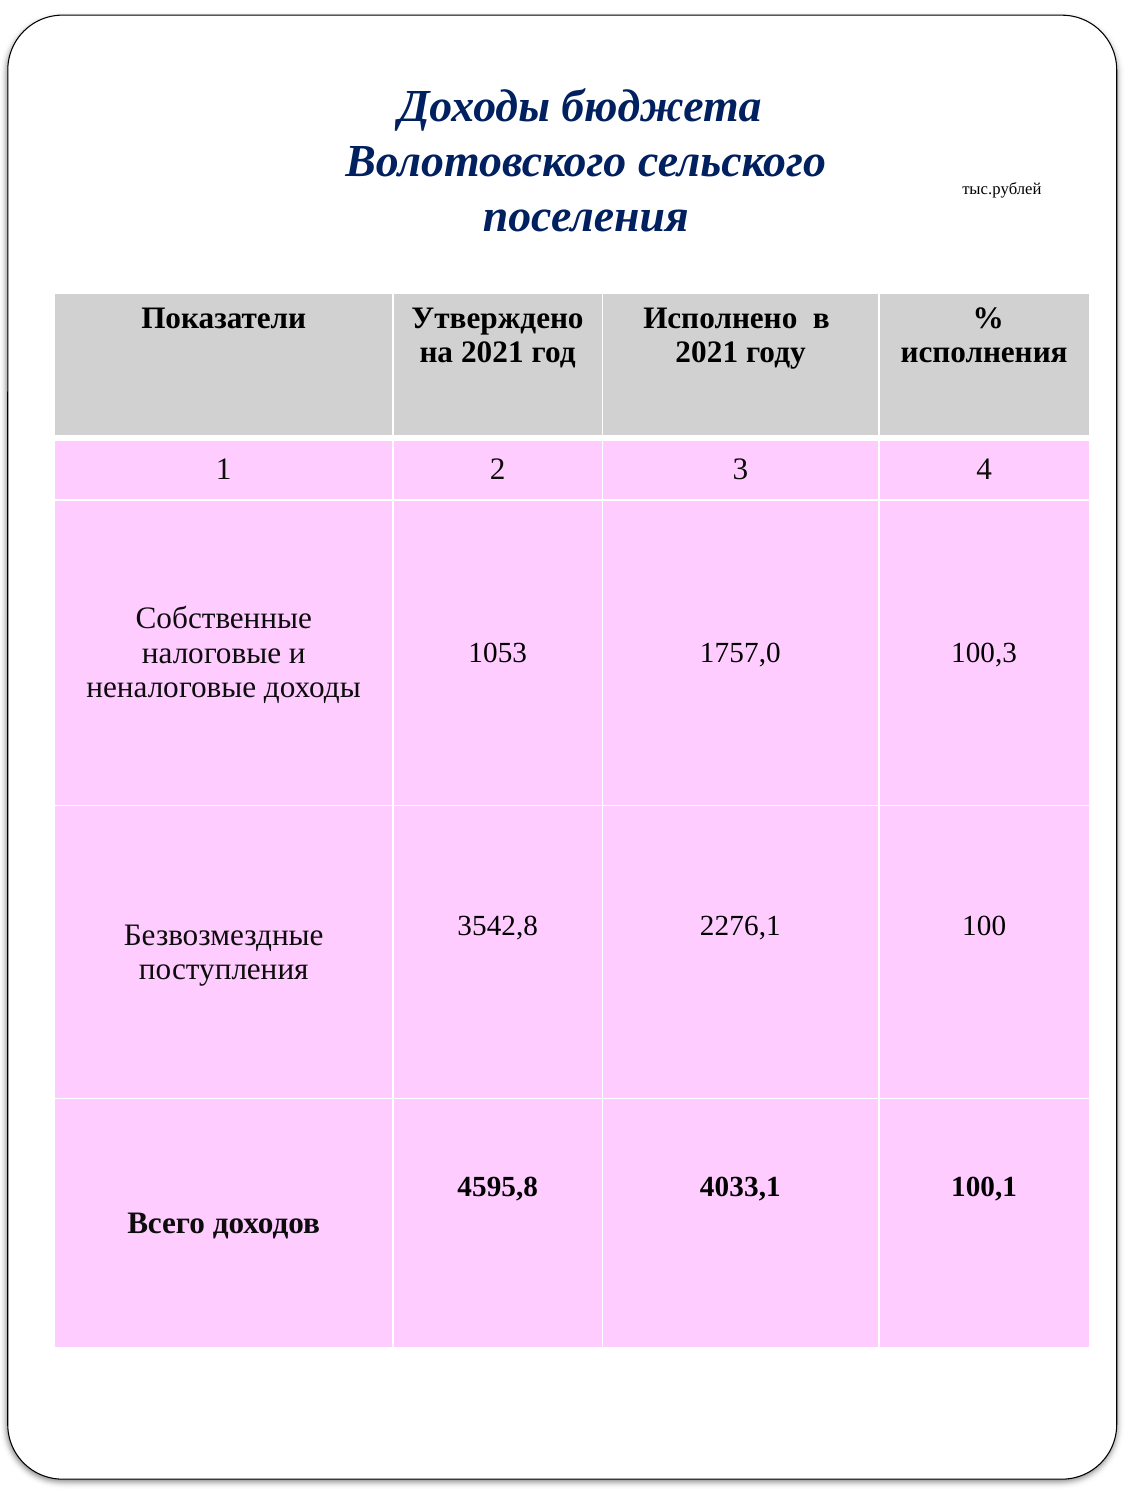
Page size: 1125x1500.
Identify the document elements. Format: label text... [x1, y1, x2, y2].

table_header Исполнено в 2021 году [603, 294, 878, 435]
table_cell 1757,0 [603, 501, 878, 805]
table_cell 3542,8 [394, 806, 602, 1098]
table_cell 100 [880, 806, 1089, 1098]
table_cell 1 [55, 441, 392, 499]
table_header Утверждено на 2021 год [394, 294, 602, 435]
table_cell Безвозмездные поступления [55, 806, 392, 1098]
table_header % исполнения [880, 294, 1089, 435]
text_box тыс.рублей [936, 151, 1067, 224]
text_box Доходы бюджета Волотовского сельского поселения [233, 93, 938, 224]
table_cell Собственные налоговые и неналоговые доходы [55, 501, 392, 805]
table_cell 4033,1 [603, 1099, 878, 1347]
table_cell 4 [880, 441, 1089, 499]
table_cell 100,3 [880, 501, 1089, 805]
table_cell 100,1 [880, 1099, 1089, 1347]
table_cell 1053 [394, 501, 602, 805]
table_cell 3 [603, 441, 878, 499]
table_cell Всего доходов [55, 1099, 392, 1347]
table_cell 2 [394, 441, 602, 499]
table_cell 2276,1 [603, 806, 878, 1098]
table_cell 4595,8 [394, 1099, 602, 1347]
table_header Показатели [55, 294, 392, 435]
